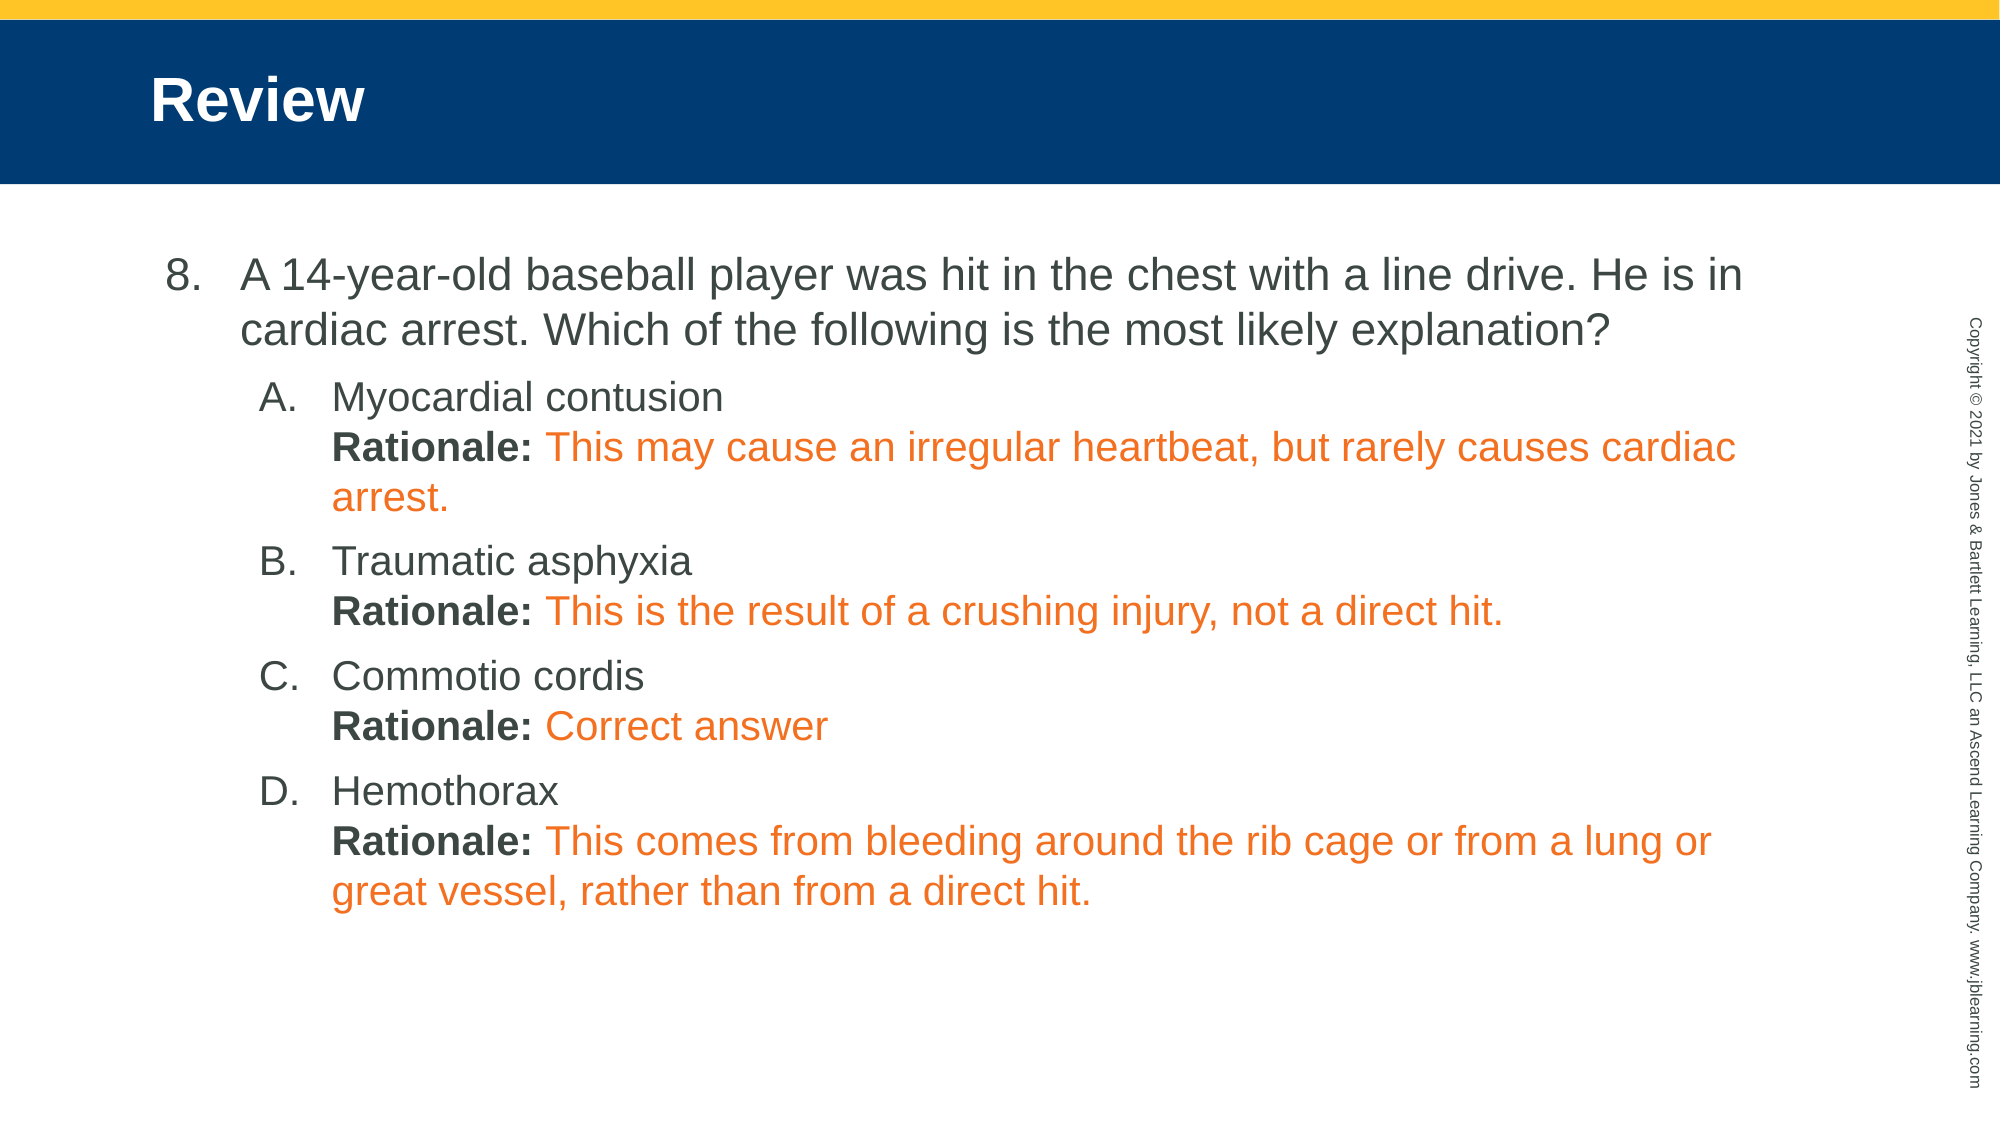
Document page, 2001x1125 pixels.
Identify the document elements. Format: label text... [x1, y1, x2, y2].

title Review [0, 19, 2000, 185]
list A 14-year-old baseball player was hit in the chest with a line drive. He is in cardiac arrest. Which of the following is the most likely explanation? Myocardial contusion Rationale: This may cause an irregular heartbeat, but rarely causes cardiac arrest. Traumatic asphyxia Rationale: This is the result of a crushing injury, not a direct hit. Commotio cordis Rationale: Correct answer Hemothorax Rationale: This comes from bleeding around the rib cage or from a lung or great vessel, rather than from a direct hit. [150, 237, 1850, 1025]
